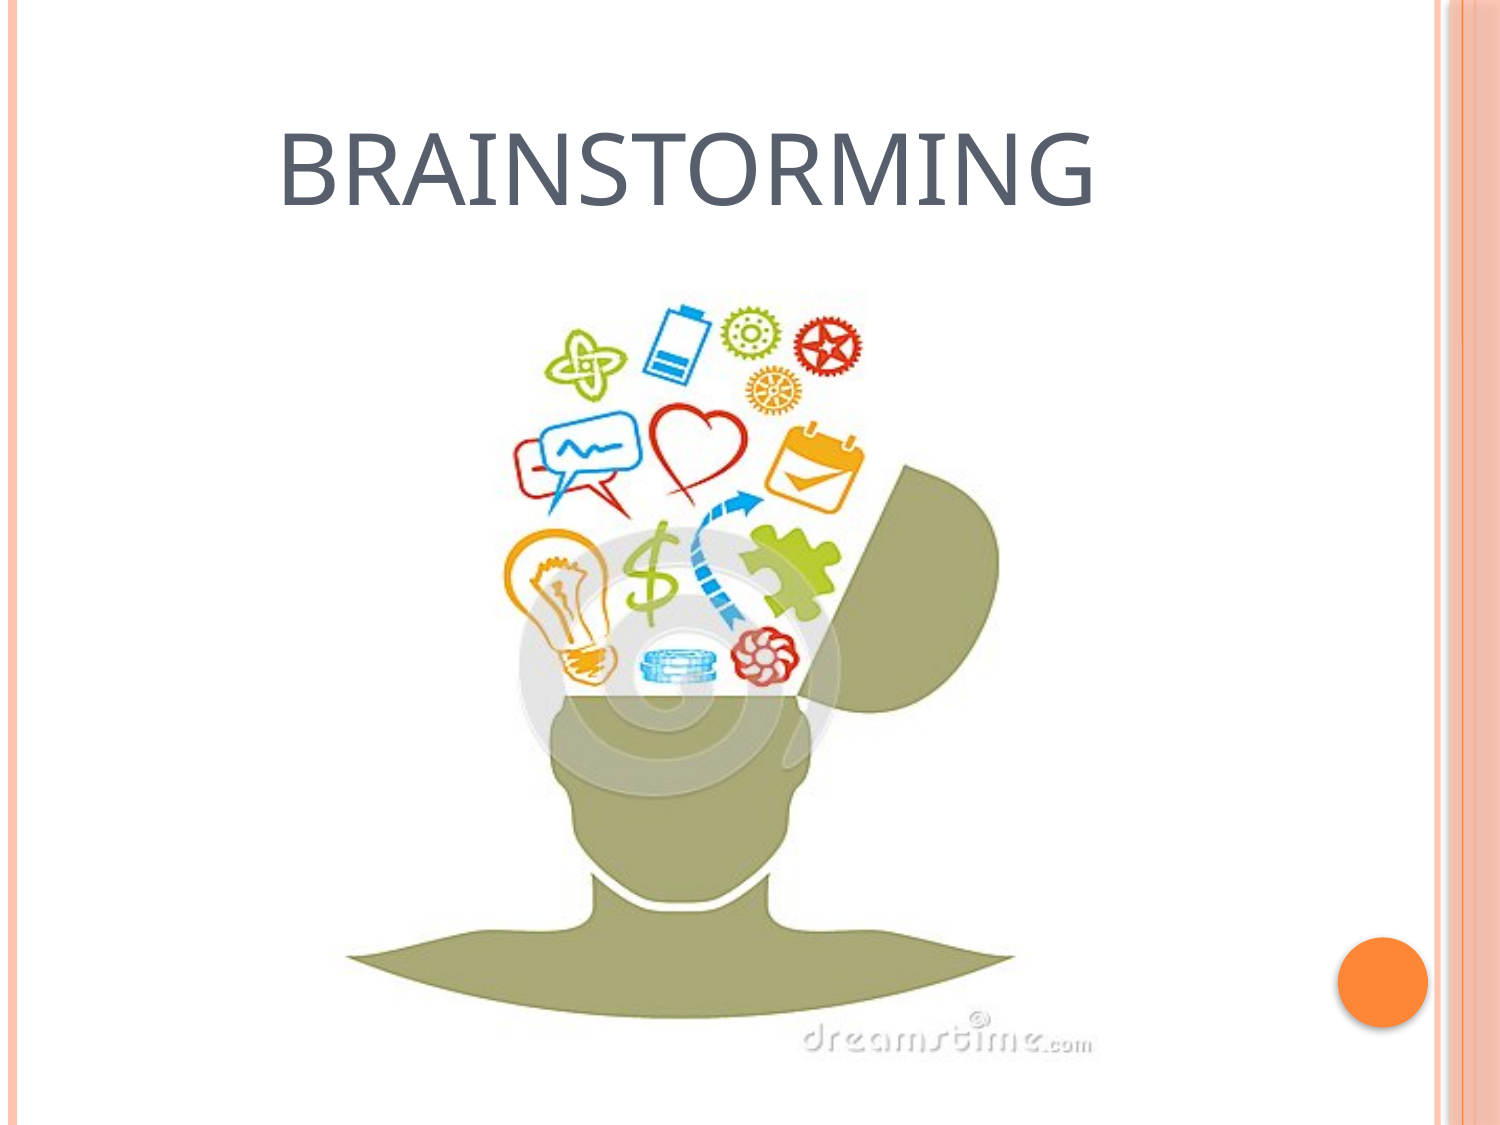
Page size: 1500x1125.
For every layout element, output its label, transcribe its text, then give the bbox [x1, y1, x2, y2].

title Brainstorming [75, 45, 1300, 233]
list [261, 261, 1101, 1063]
